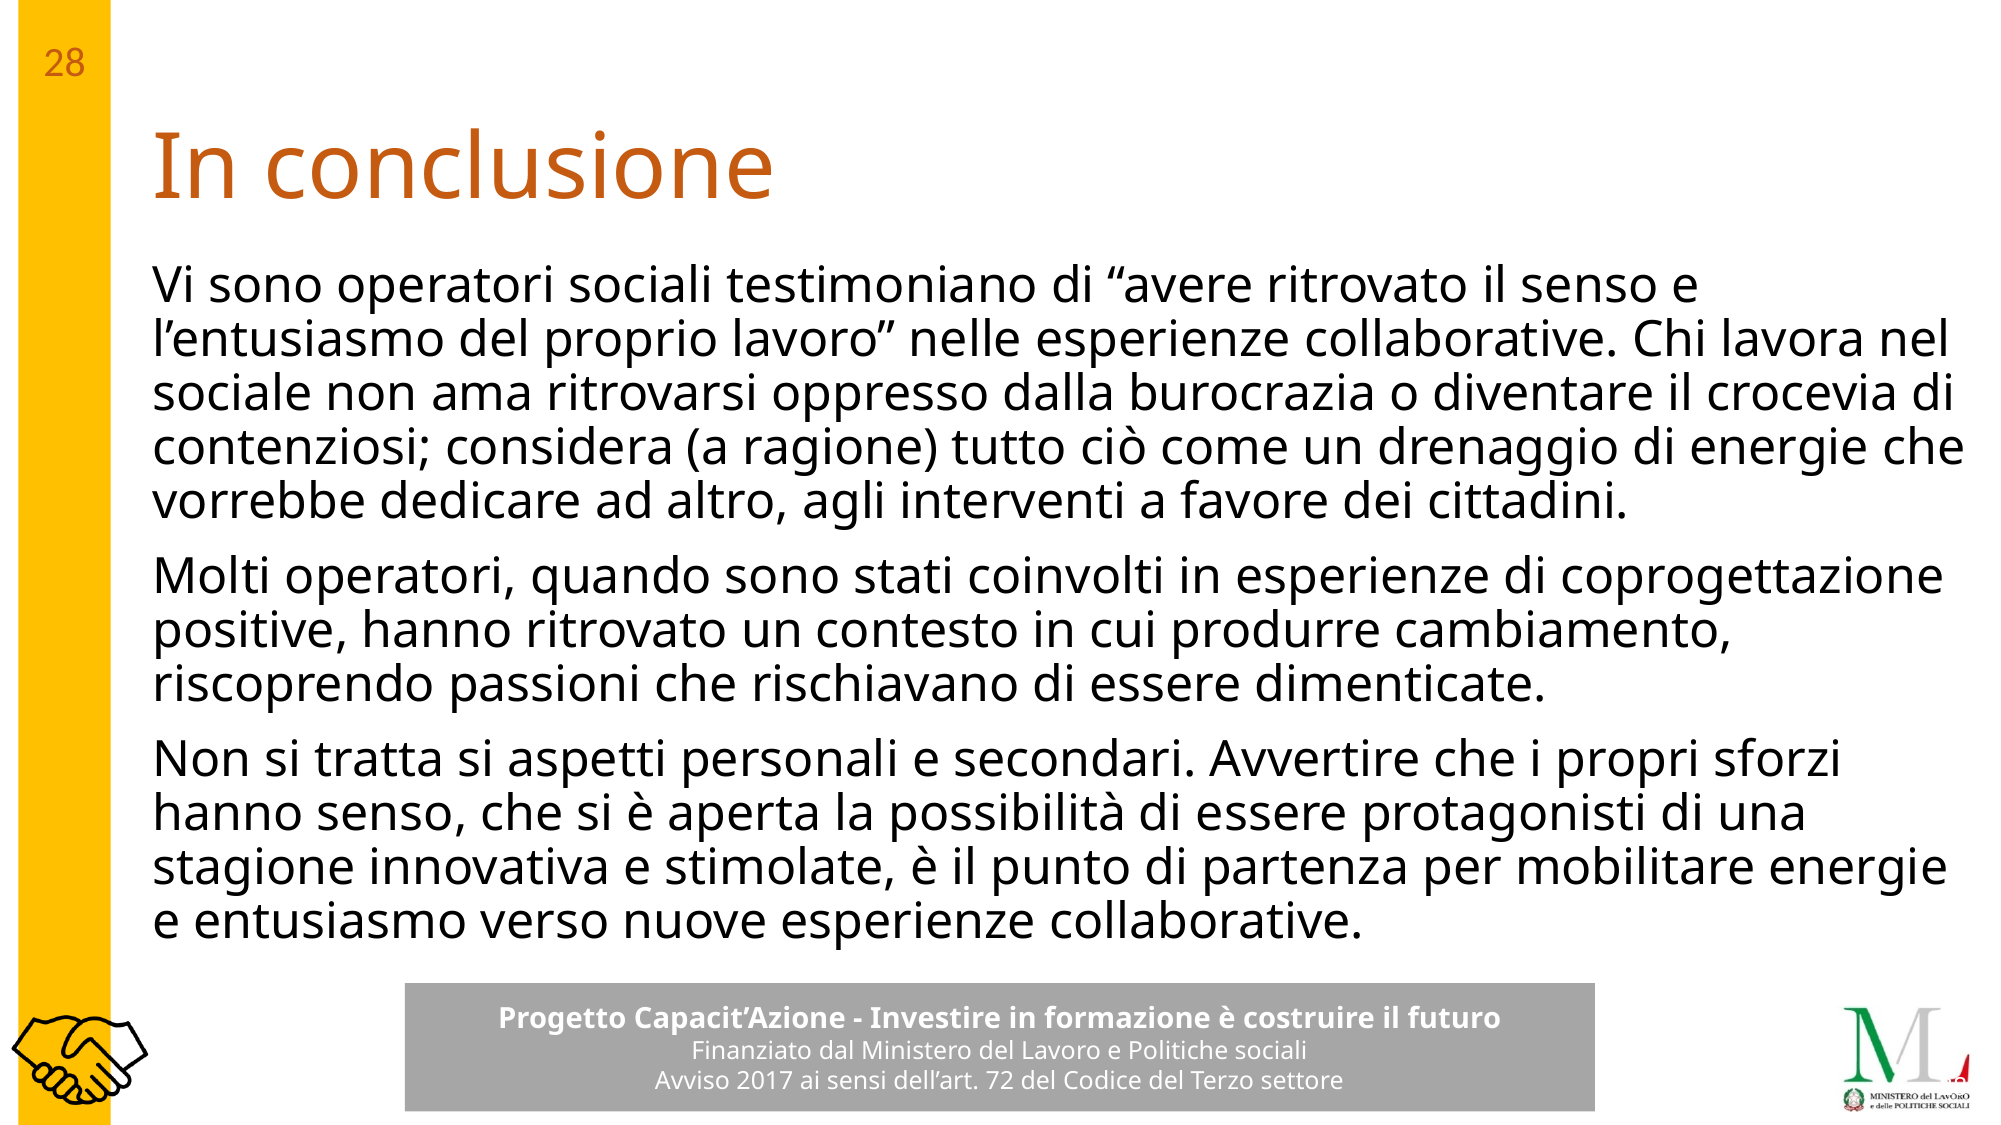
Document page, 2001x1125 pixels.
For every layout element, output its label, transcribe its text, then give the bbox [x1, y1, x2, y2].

list Vi sono operatori sociali testimoniano di “avere ritrovato il senso e l’entusiasmo del proprio lavoro” nelle esperienze collaborative. Chi lavora nel sociale non ama ritrovarsi oppresso dalla burocrazia o diventare il crocevia di contenziosi; considera (a ragione) tutto ciò come un drenaggio di energie che vorrebbe dedicare ad altro, agli interventi a favore dei cittadini. Molti operatori, quando sono stati coinvolti in esperienze di coprogettazione positive, hanno ritrovato un contesto in cui produrre cambiamento, riscoprendo passioni che rischiavano di essere dimenticate. Non si tratta si aspetti personali e secondari. Avvertire che i propri sforzi hanno senso, che si è aperta la possibilità di essere protagonisti di una stagione innovativa e stimolate, è il punto di partenza per mobilitare energie e entusiasmo verso nuove esperienze collaborative. [137, 252, 1982, 969]
title In conclusione [137, 59, 1863, 252]
slide_number 28 [1911, 1057, 1995, 1118]
picture [10, 1009, 149, 1109]
picture [1826, 1006, 1987, 1112]
